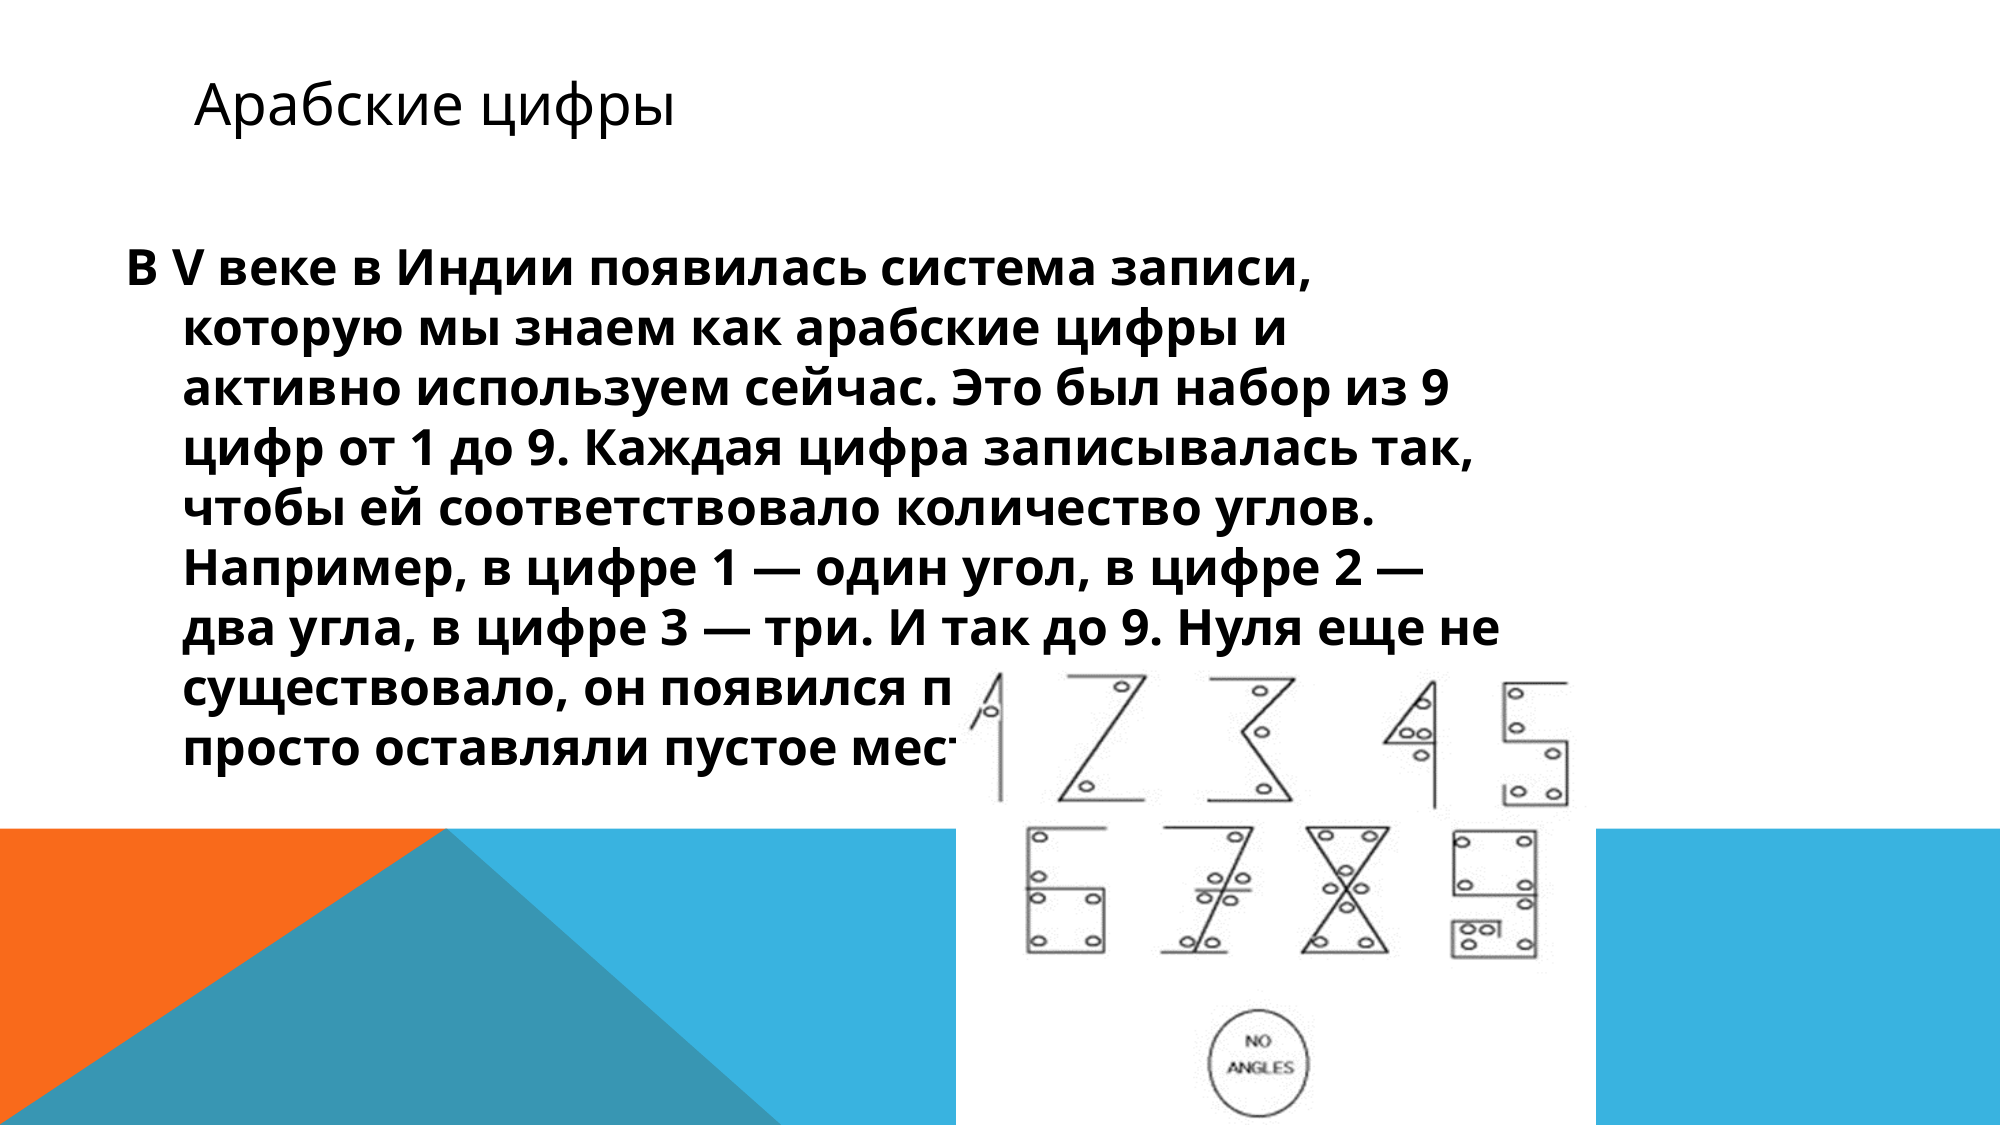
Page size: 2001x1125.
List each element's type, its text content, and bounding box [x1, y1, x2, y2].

list В V веке в Индии появилась система записи, которую мы знаем как арабские цифры и активно используем сейчас. Это был набор из 9 цифр от 1 до 9. Каждая цифра записывалась так, чтобы ей соответствовало количество углов. Например, в цифре 1 — один угол, в цифре 2 — два угла, в цифре 3 — три. И так до 9. Нуля еще не существовало, он появился позже. Вместо него просто оставляли пустое место. [111, 228, 1522, 732]
title Арабские цифры [180, 60, 1825, 150]
picture [956, 666, 1596, 1125]
